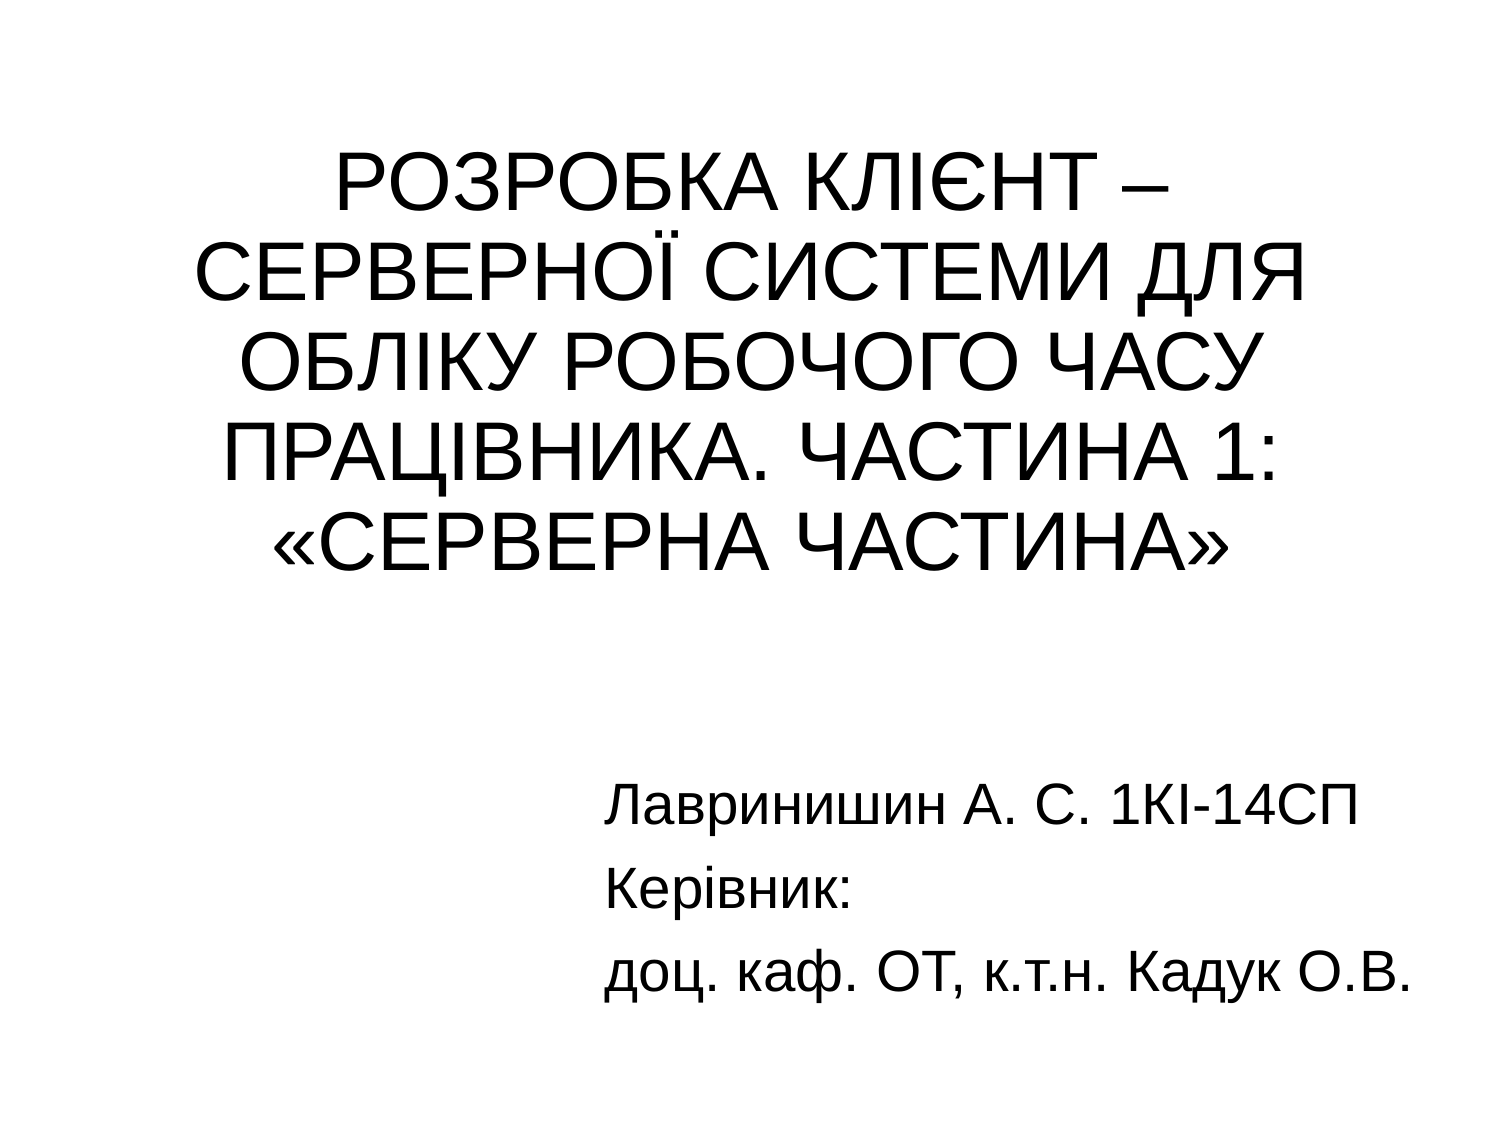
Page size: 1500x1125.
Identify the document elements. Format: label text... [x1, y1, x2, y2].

subtitle Лавринишин А. С. 1КІ-14СП Керівник: доц. каф. ОТ, к.т.н. Кадук О.В. [589, 766, 1469, 1039]
title РОЗРОБКА КЛІЄНТ – СЕРВЕРНОЇ СИСТЕМИ ДЛЯ ОБЛІКУ РОБОЧОГО ЧАСУ ПРАЦІВНИКА. ЧАСТИНА 1: «СЕРВЕРНА ЧАСТИНА» [67, 84, 1436, 596]
